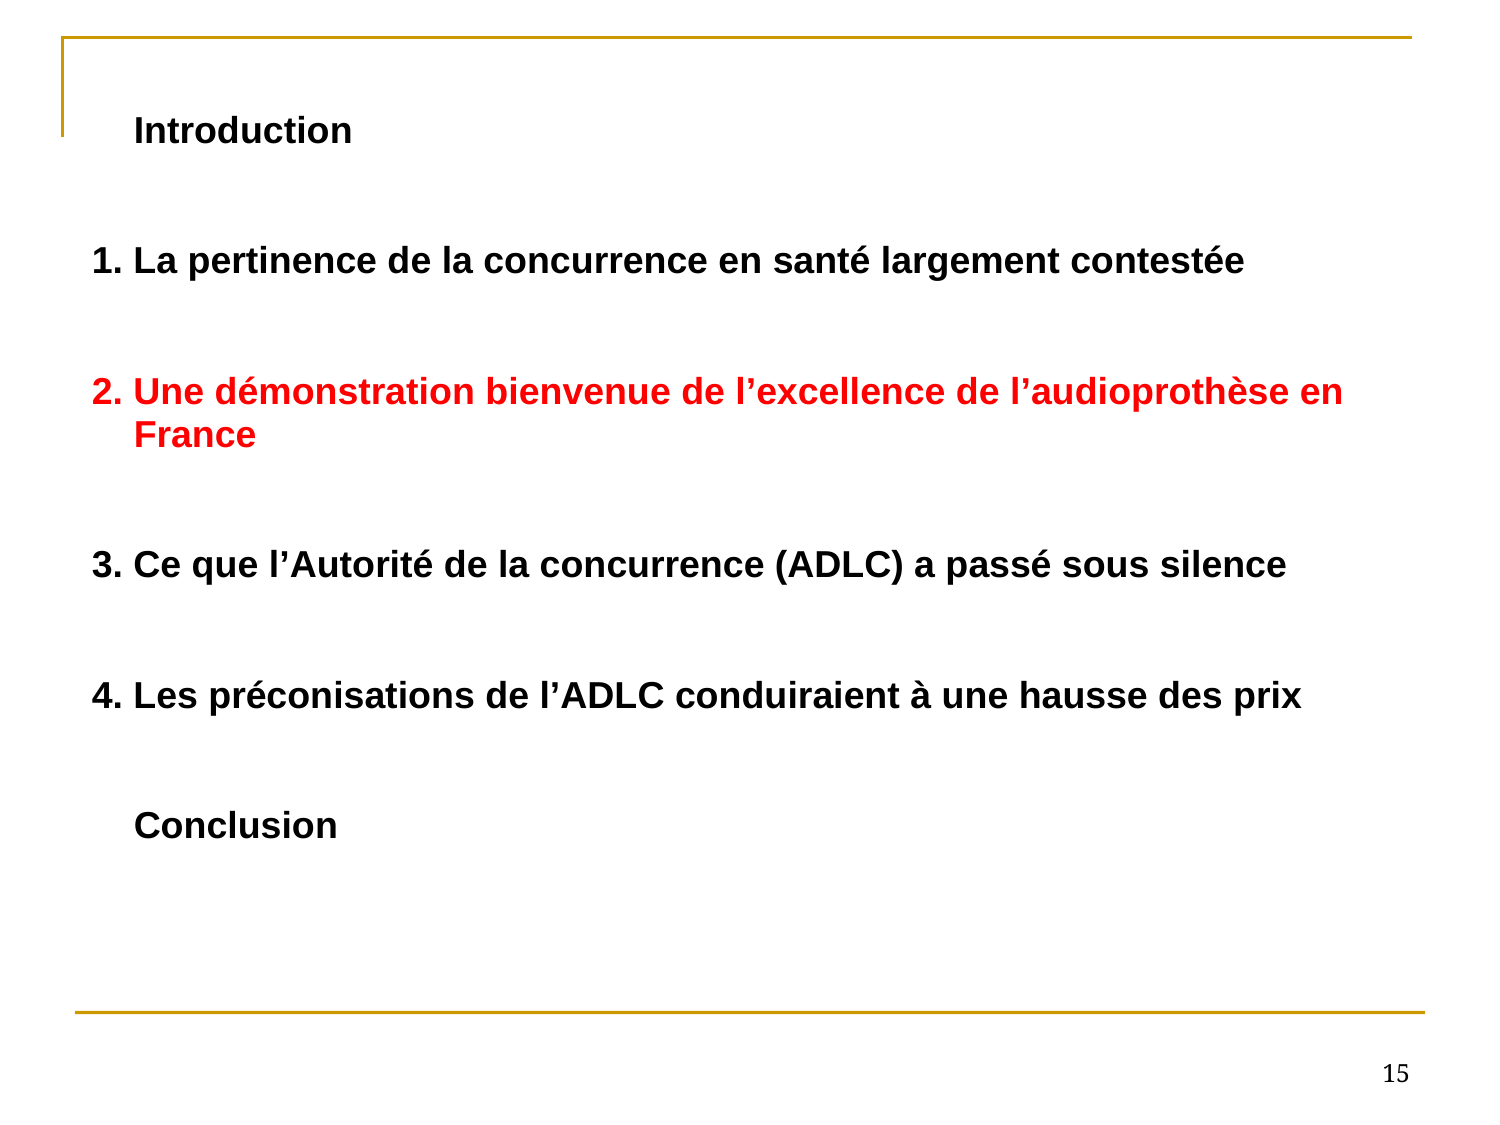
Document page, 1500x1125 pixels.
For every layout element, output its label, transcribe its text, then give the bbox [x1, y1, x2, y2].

text_box 15 [1074, 1024, 1425, 1100]
text_box [88, 66, 1294, 183]
list Introduction 1. La pertinence de la concurrence en santé largement contestée 2. Une démonstration bienvenue de l’excellence de l’audioprothèse en France 3. Ce que l’Autorité de la concurrence (ADLC) a passé sous silence 4. Les préconisations de l’ADLC conduiraient à une hausse des prix Conclusion [76, 54, 1428, 1012]
